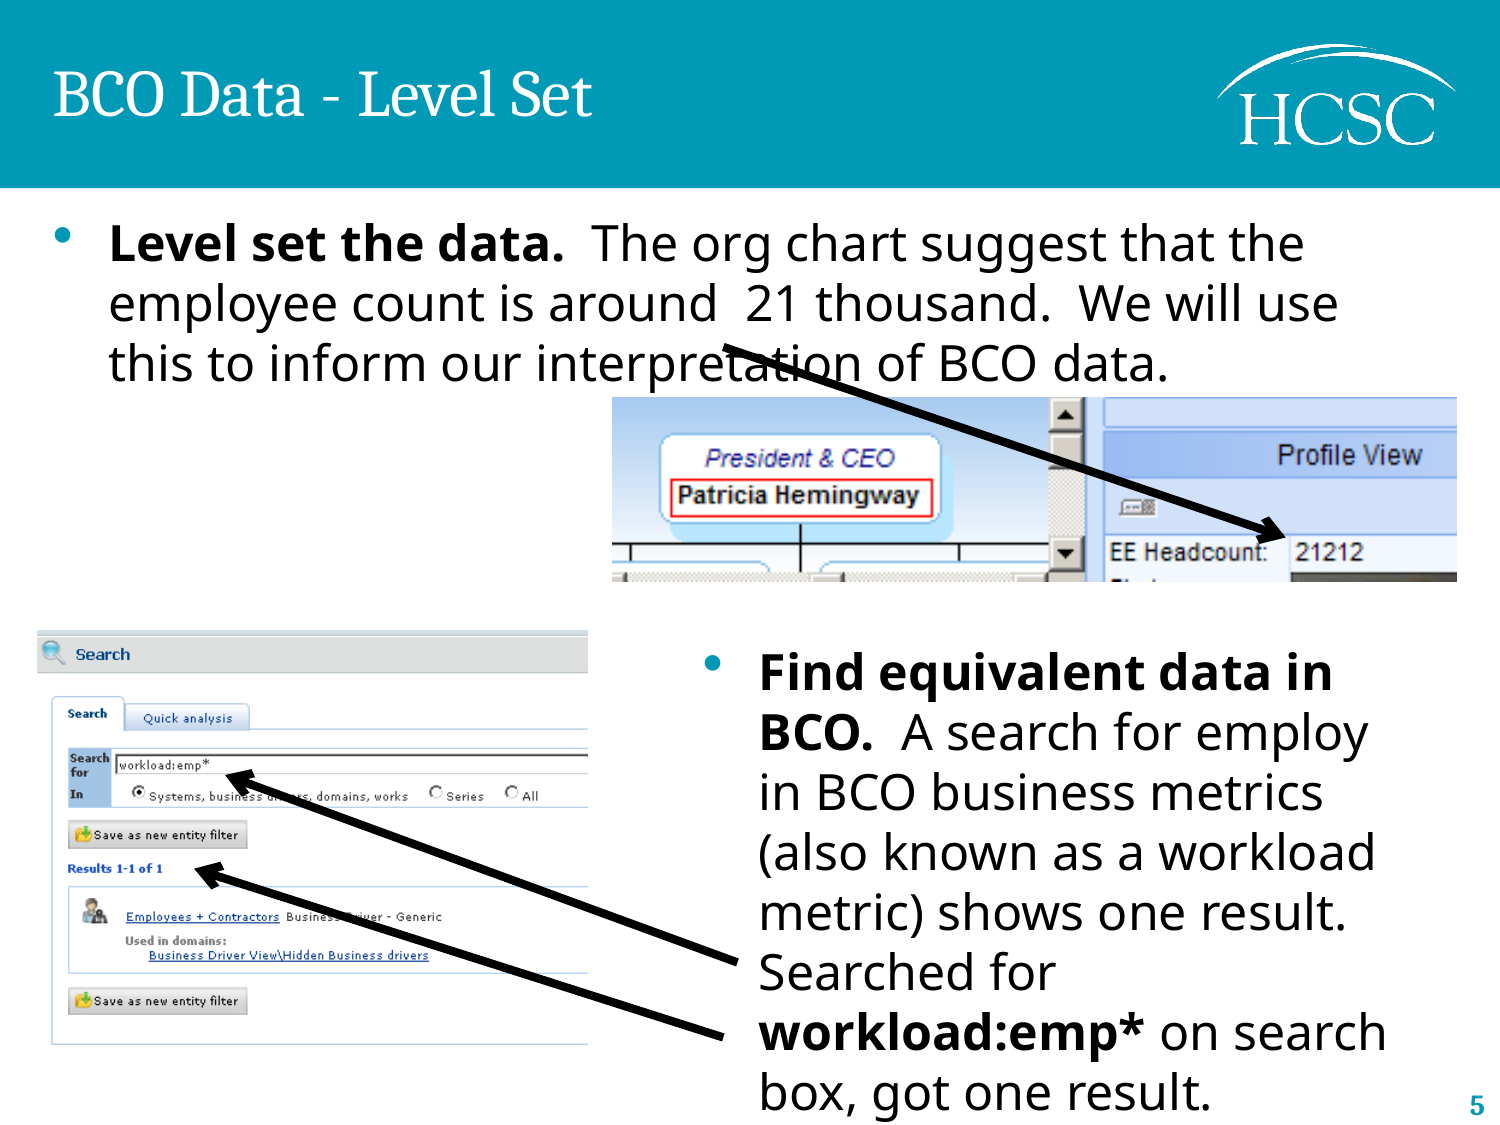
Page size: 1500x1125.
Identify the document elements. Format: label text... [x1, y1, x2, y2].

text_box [224, 774, 738, 963]
picture [0, 0, 1500, 1069]
text_box Find equivalent data in BCO. A search for employ in BCO business metrics (also known as a workload metric) shows one result. Searched for workload:emp* on search box, got one result. [687, 633, 1425, 1069]
title BCO Data - Level Set [37, 0, 1278, 181]
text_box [193, 868, 724, 1038]
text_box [723, 346, 1287, 538]
list Level set the data. The org chart suggest that the employee count is around 21 thousand. We will use this to inform our interpretation of BCO data. [37, 204, 1450, 438]
